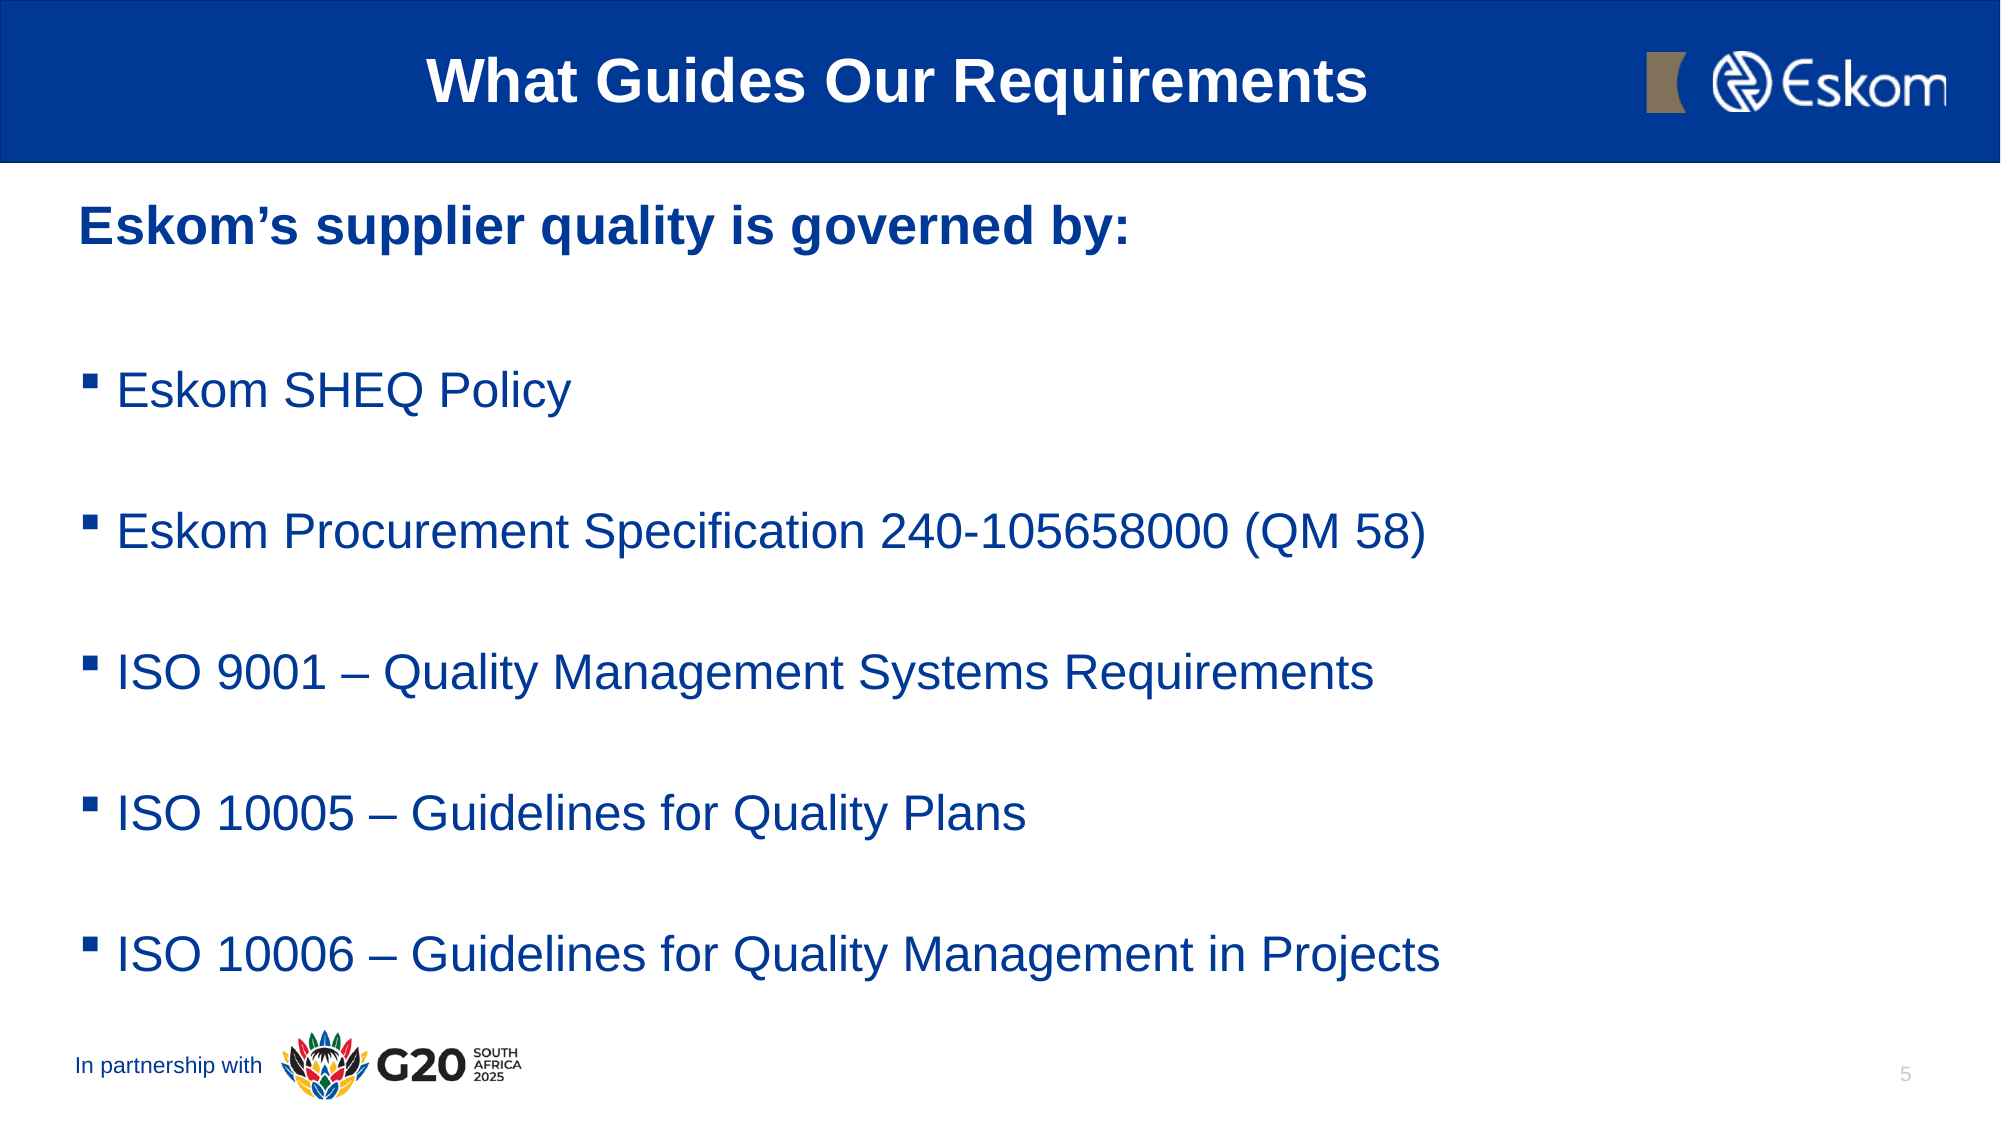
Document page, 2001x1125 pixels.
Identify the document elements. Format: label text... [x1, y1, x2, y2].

text_box Eskom’s supplier quality is governed by: Eskom SHEQ Policy Eskom Procurement Specification 240-105658000 (QM 58) ISO 9001 – Quality Management Systems Requirements ISO 10005 – Guidelines for Quality Plans ISO 10006 – Guidelines for Quality Management in Projects [64, 190, 1870, 989]
slide_number 5 [1869, 1042, 1927, 1103]
title What Guides Our Requirements [0, 98, 1796, 209]
picture [280, 1029, 526, 1100]
